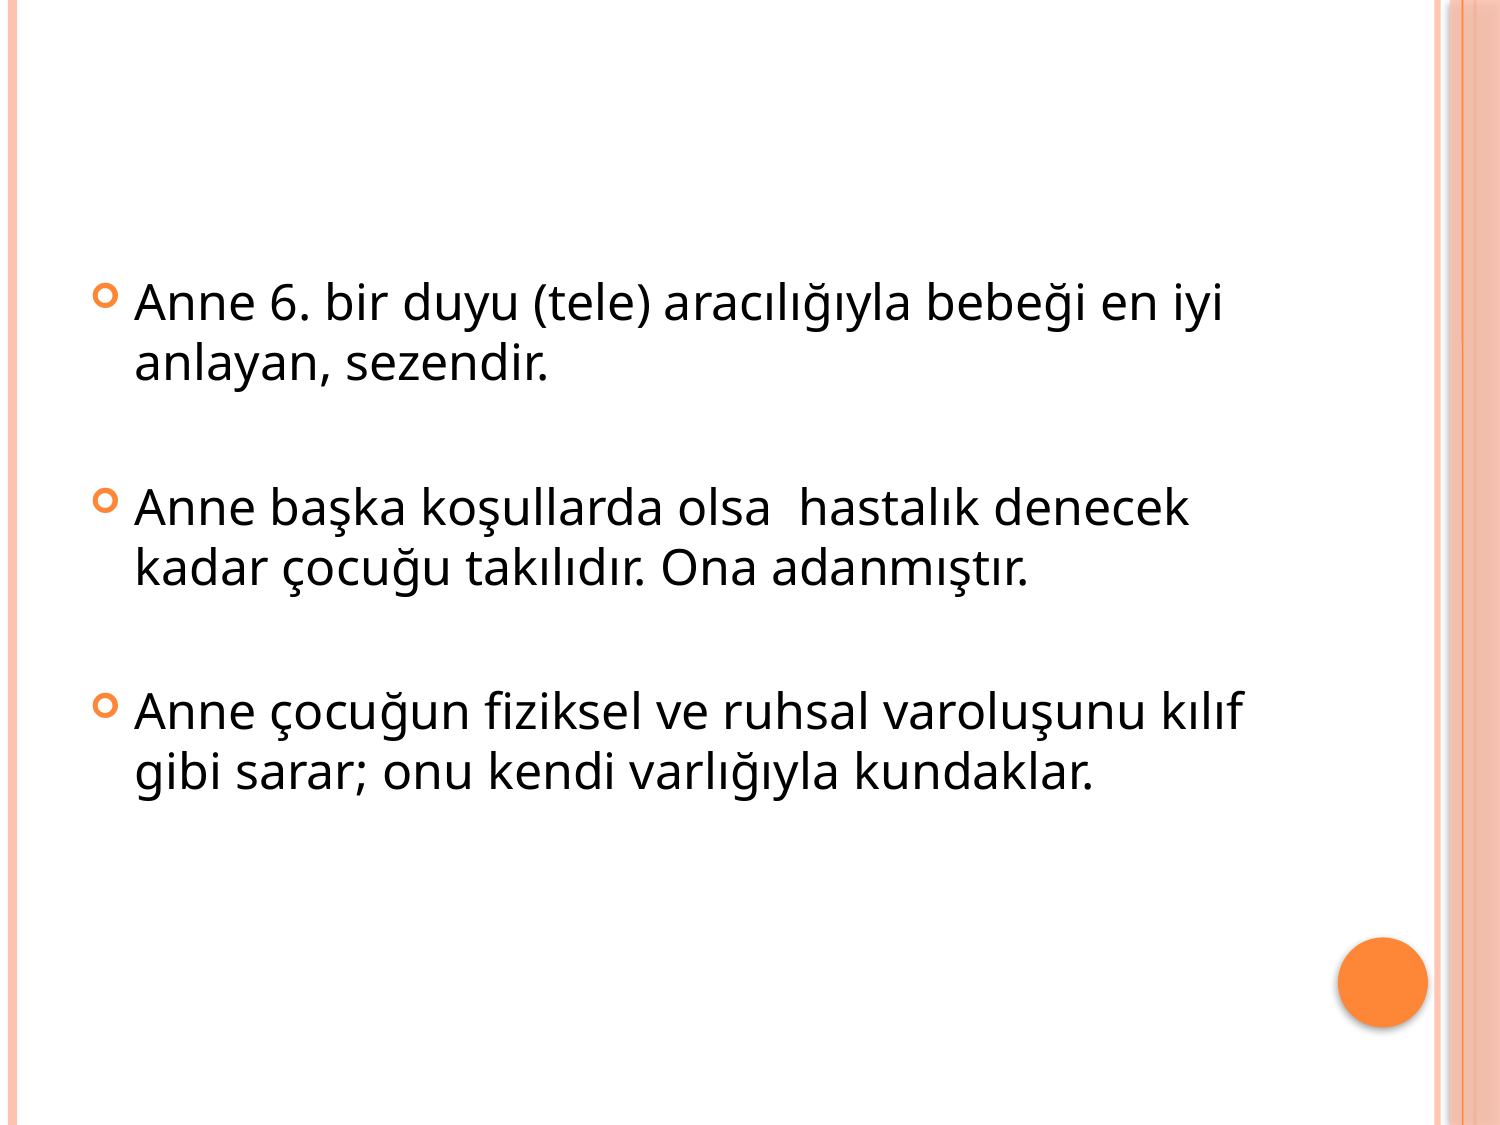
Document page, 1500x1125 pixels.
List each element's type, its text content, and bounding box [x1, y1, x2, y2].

list Anne 6. bir duyu (tele) aracılığıyla bebeği en iyi anlayan, sezendir. Anne başka koşullarda olsa hastalık denecek kadar çocuğu takılıdır. Ona adanmıştır. Anne çocuğun fiziksel ve ruhsal varoluşunu kılıf gibi sarar; onu kendi varlığıyla kundaklar. [75, 262, 1300, 1062]
